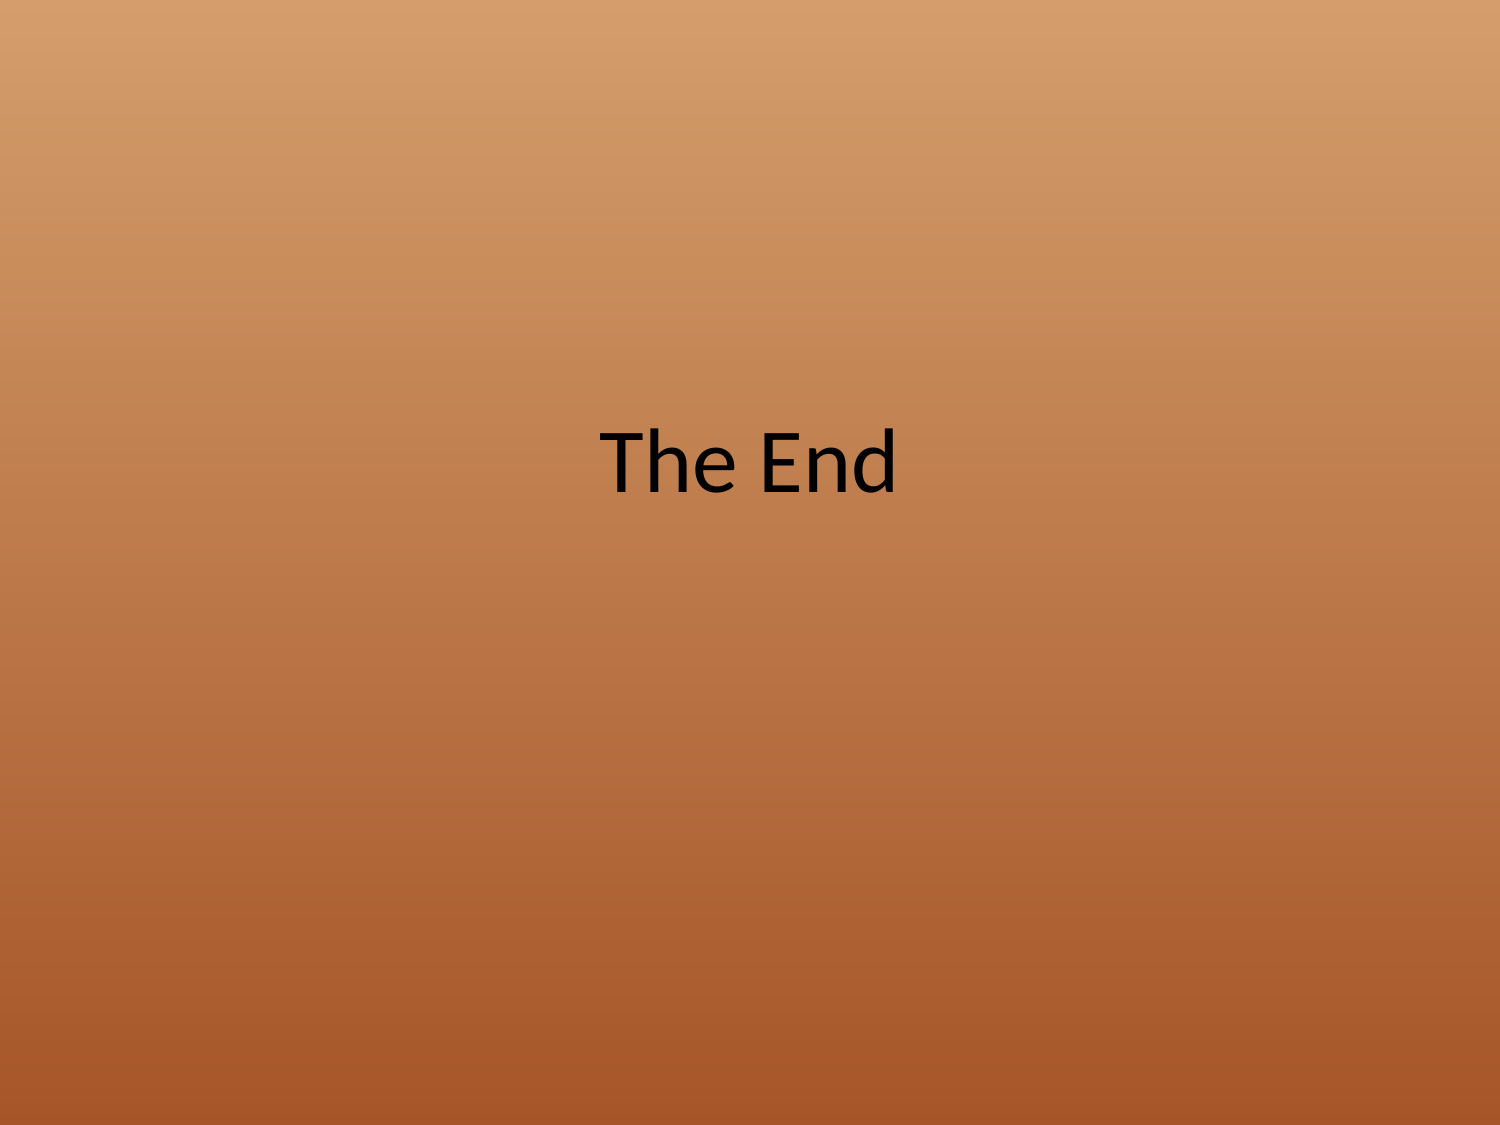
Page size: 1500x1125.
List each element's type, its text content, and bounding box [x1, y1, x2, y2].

title The End [75, 362, 1425, 550]
